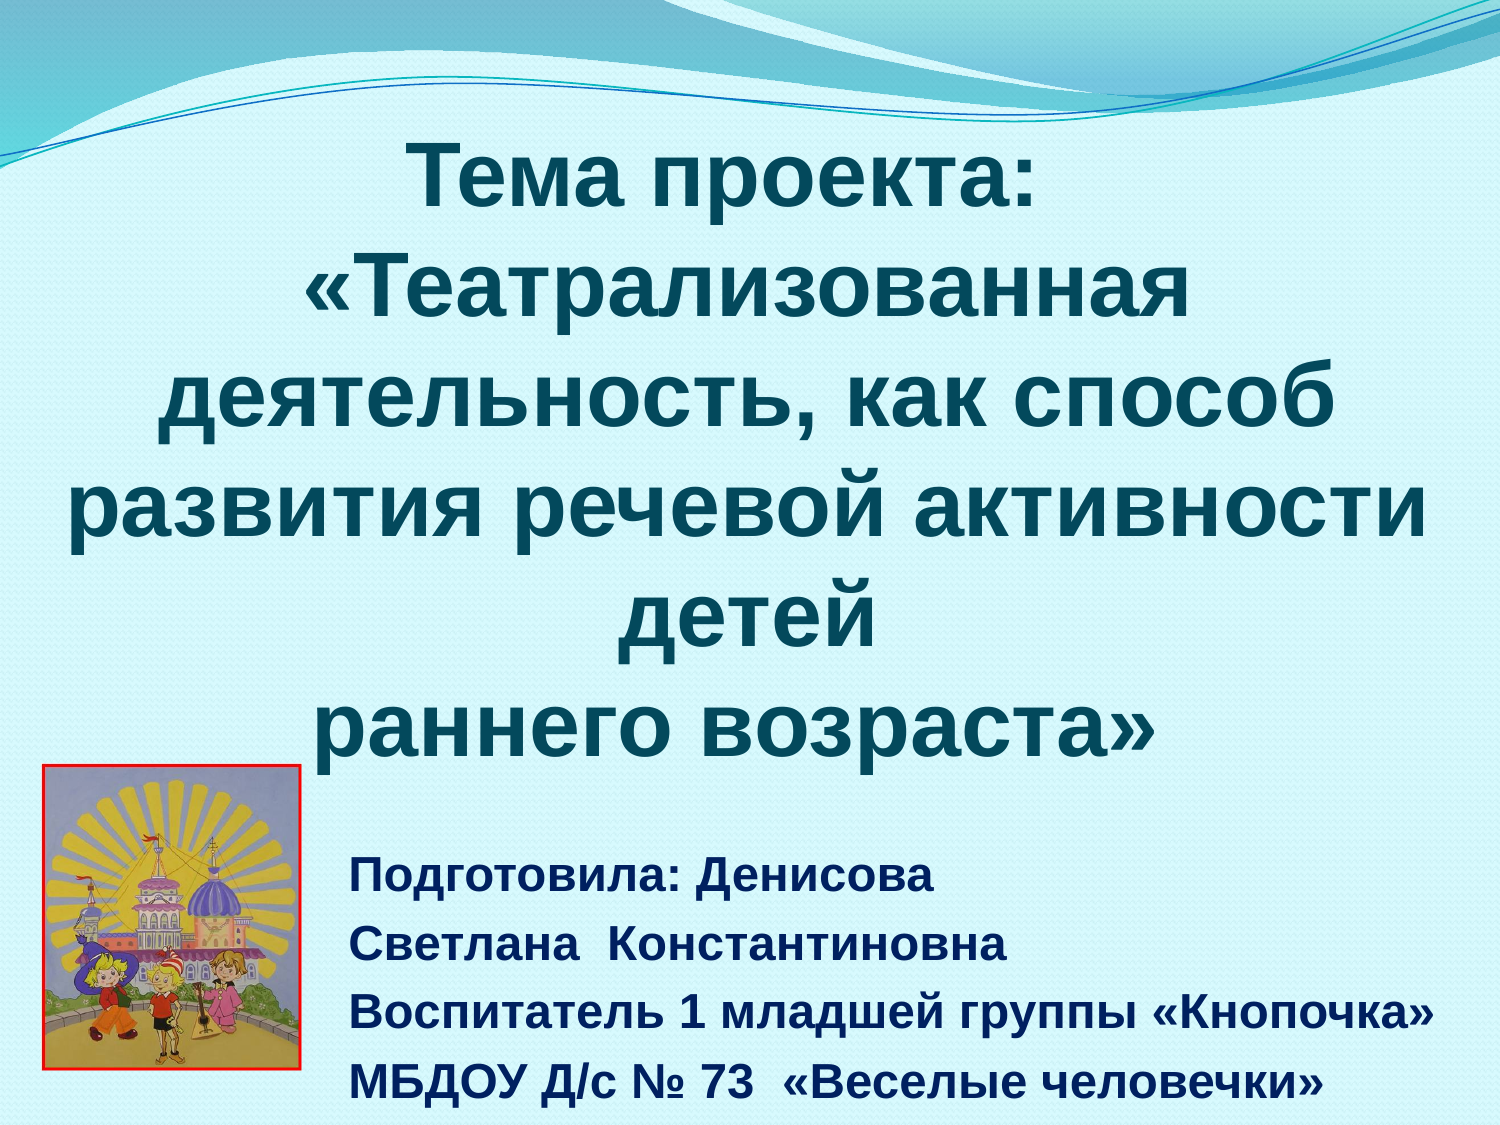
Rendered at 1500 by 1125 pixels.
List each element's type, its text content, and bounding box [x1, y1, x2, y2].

picture [40, 763, 303, 1071]
title Тема проекта: «Театрализованная деятельность, как способ развития речевой активности детей раннего возраста» [41, 196, 1459, 776]
subtitle Подготовила: Денисова Светлана Константиновна Воспитатель 1 младшей группы «Кнопочка» МБДОУ Д/с № 73 «Веселые человечки» [348, 834, 1447, 1125]
